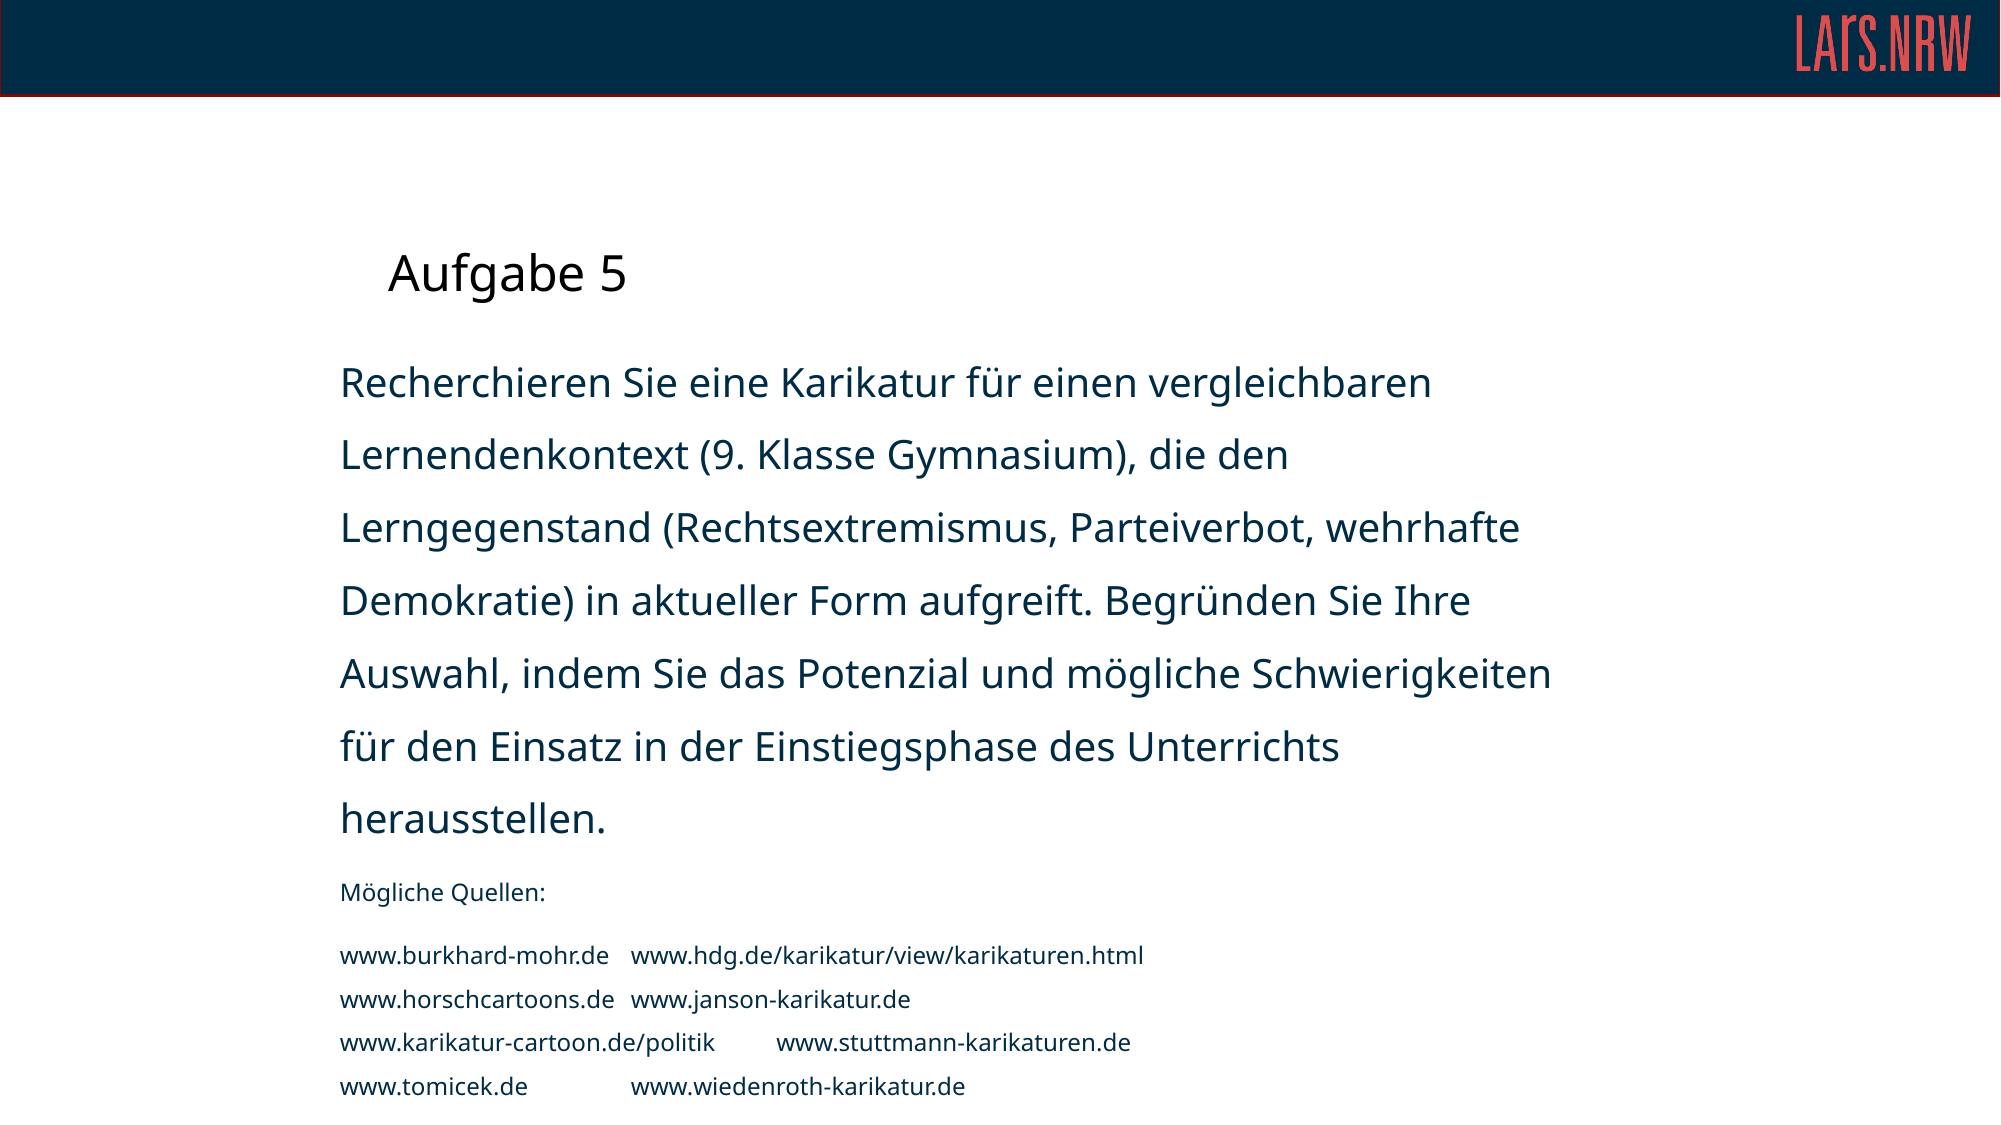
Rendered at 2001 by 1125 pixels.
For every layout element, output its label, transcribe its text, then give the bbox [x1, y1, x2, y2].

list Recherchieren Sie eine Karikatur für einen vergleichbaren Lernendenkontext (9. Klasse Gymnasium), die den Lerngegenstand (Rechtsextremismus, Parteiverbot, wehrhafte Demokratie) in aktueller Form aufgreift. Begründen Sie Ihre Auswahl, indem Sie das Potenzial und mögliche Schwierigkeiten für den Einsatz in der Einstiegsphase des Unterrichts herausstellen. Mögliche Quellen: www.burkhard-mohr.de www.hdg.de/karikatur/view/karikaturen.html www.horschcartoons.de www.janson-karikatur.de www.karikatur-cartoon.de/politik www.stuttmann-karikaturen.de www.tomicek.de www.wiedenroth-karikatur.de [324, 324, 1624, 1109]
title Aufgabe 5 [0, 236, 1371, 316]
picture [1779, 3, 1977, 86]
